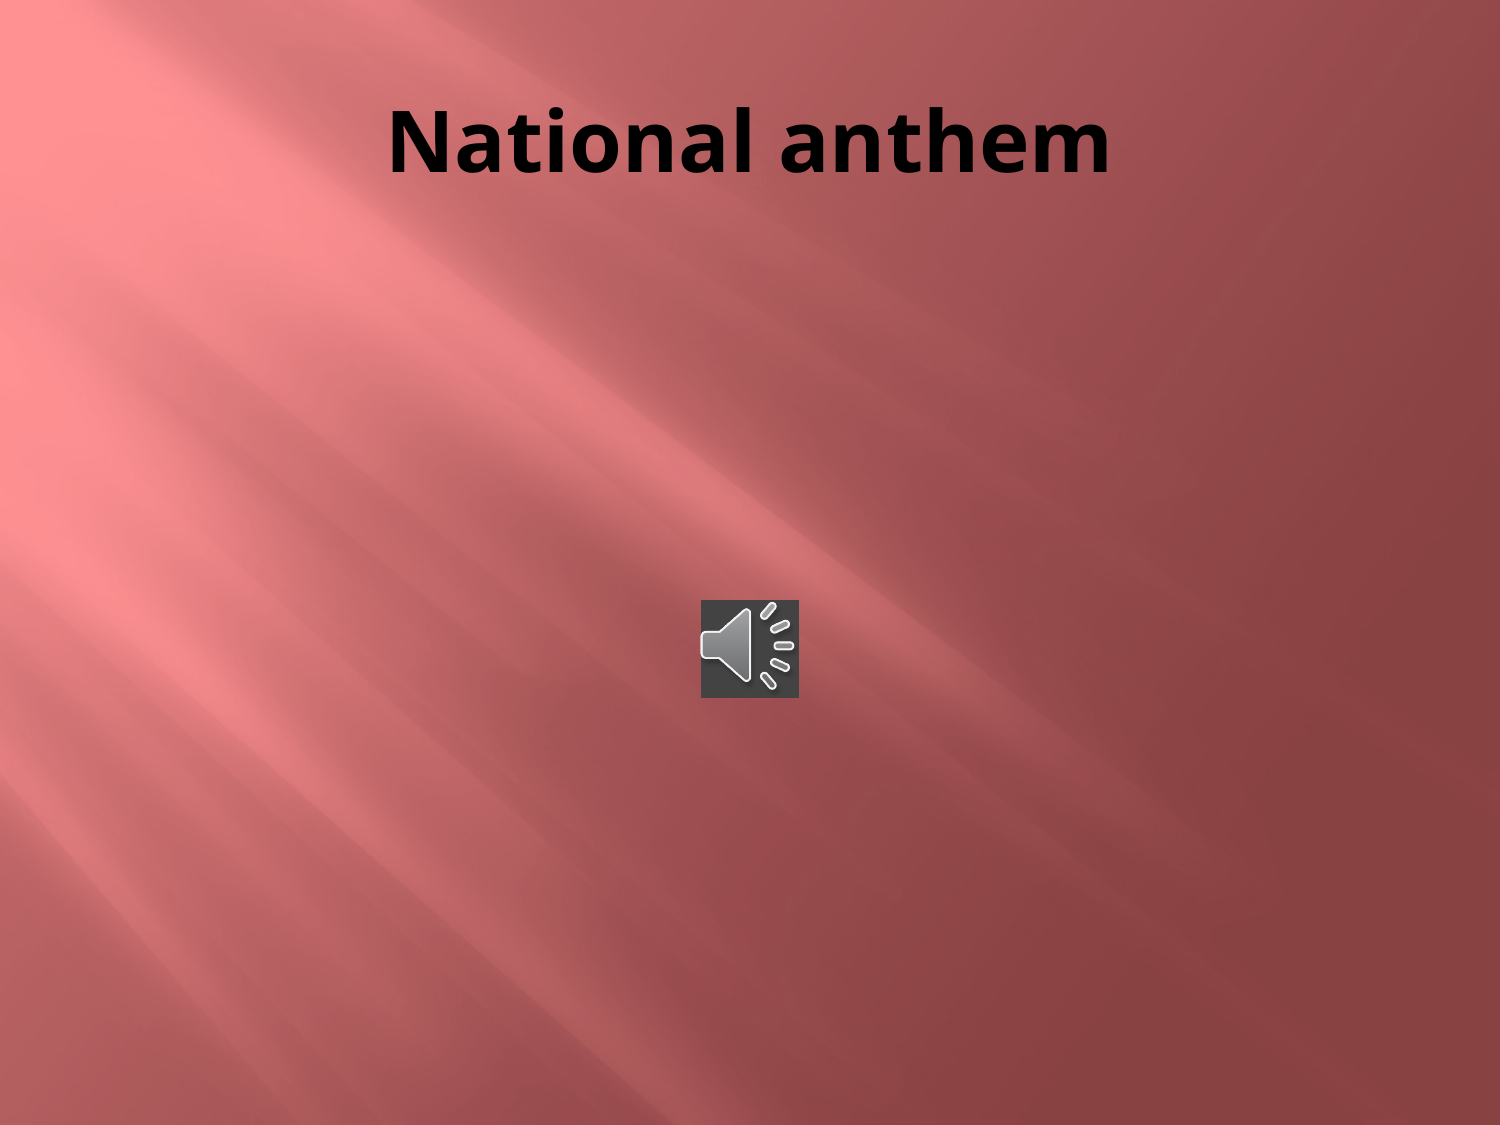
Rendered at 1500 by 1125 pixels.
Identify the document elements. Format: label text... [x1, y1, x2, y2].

title National anthem [75, 45, 1425, 233]
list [699, 598, 801, 699]
